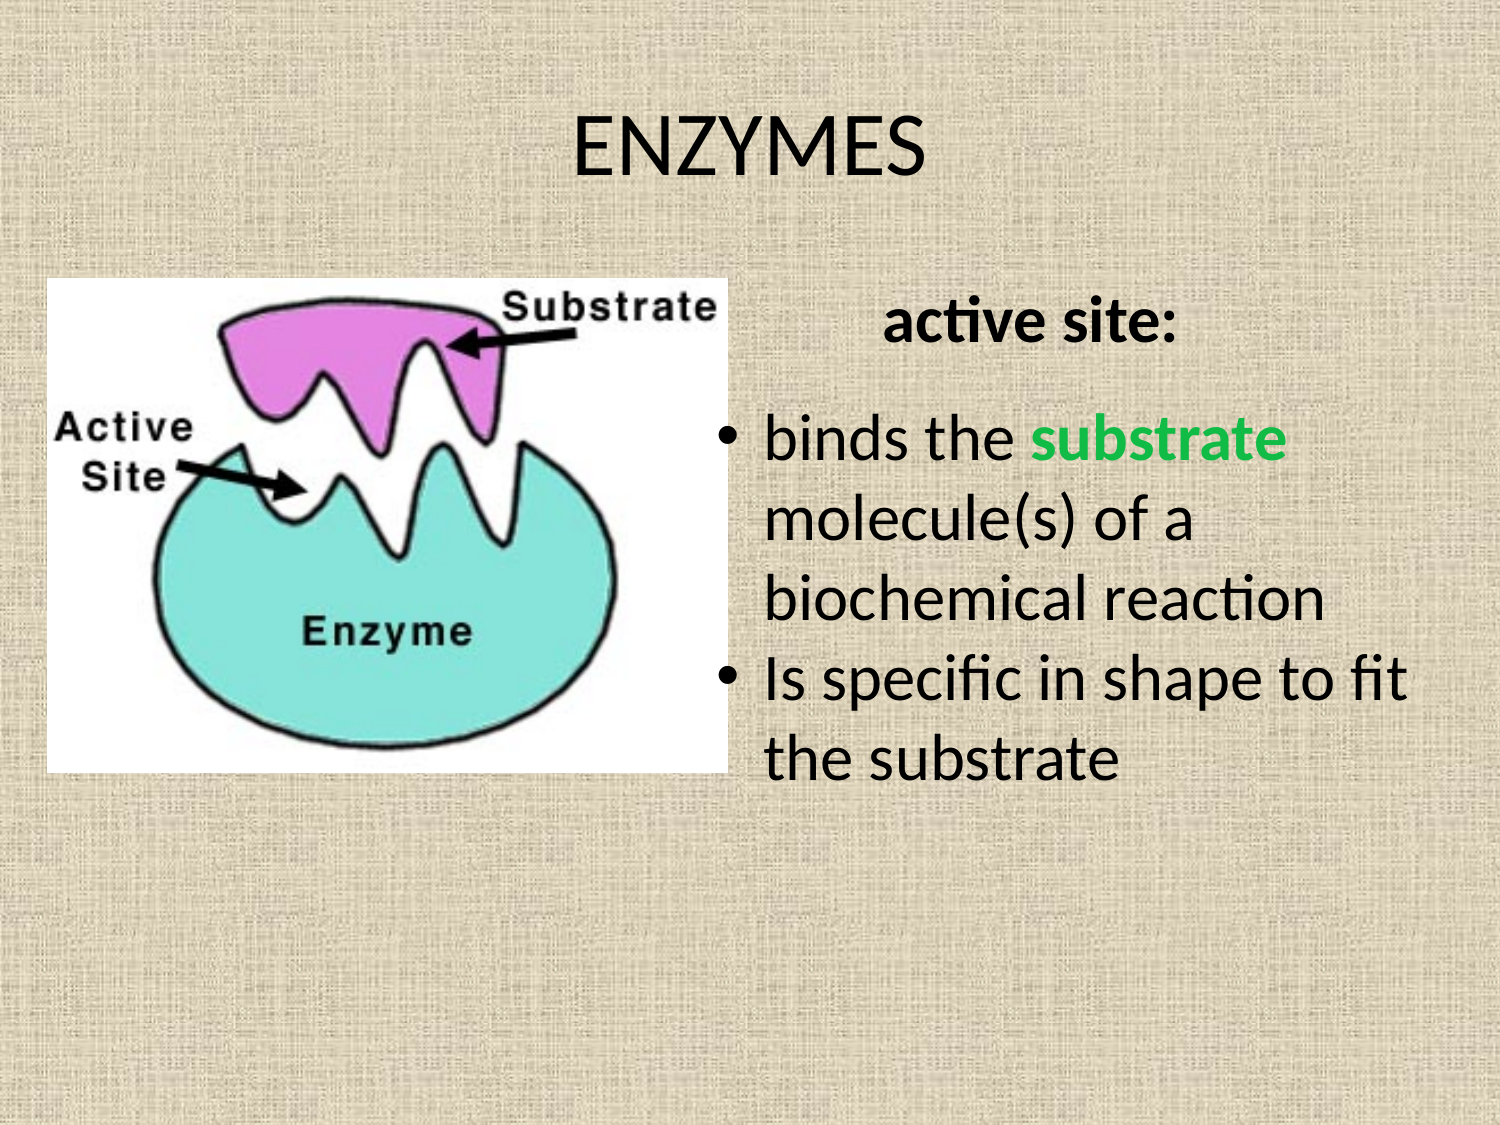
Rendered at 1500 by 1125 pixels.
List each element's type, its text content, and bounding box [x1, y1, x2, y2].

title ENZYMES [75, 45, 1425, 233]
picture [0, 0, 1500, 1125]
text_box binds the substrate molecule(s) of a biochemical reaction Is specific in shape to fit the substrate [701, 386, 1452, 802]
text_box active site: [867, 268, 1210, 363]
